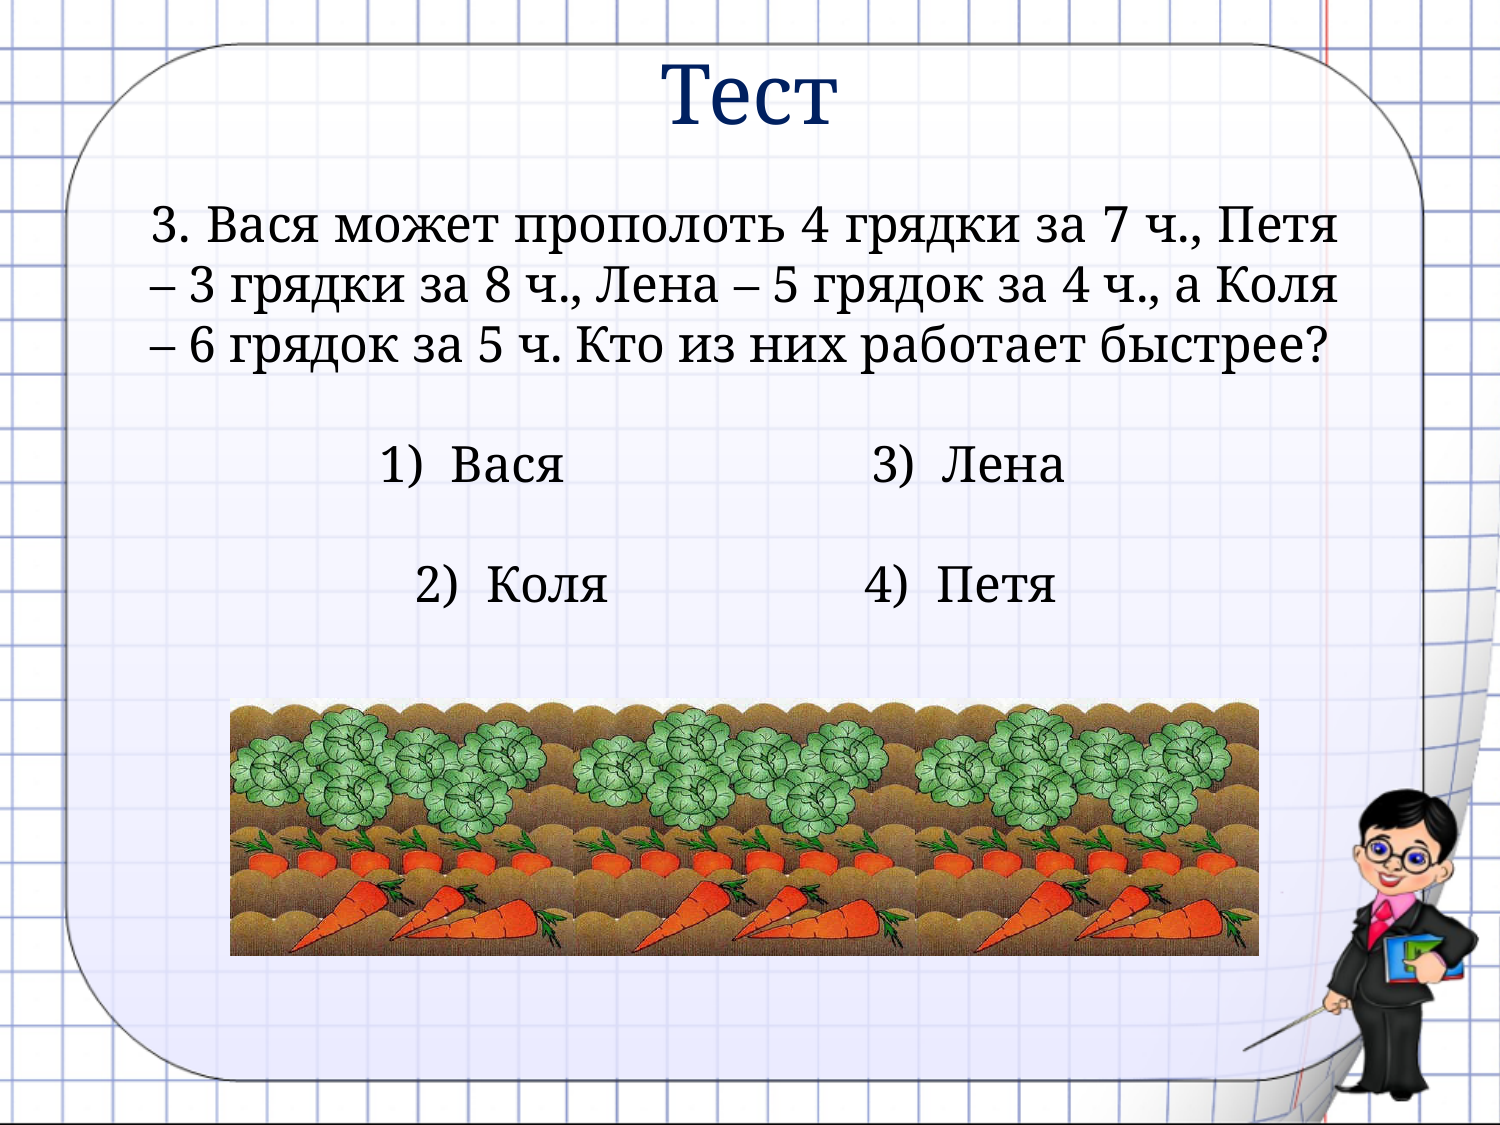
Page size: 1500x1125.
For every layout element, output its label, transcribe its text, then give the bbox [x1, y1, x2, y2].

text_box 3. Вася может прополоть 4 грядки за 7 ч., Петя – 3 грядки за 8 ч., Лена – 5 грядок за 4 ч., а Коля – 6 грядок за 5 ч. Кто из них работает быстрее? Вася 3) Лена 2) Коля 4) Петя [135, 149, 1354, 741]
title Тест [75, 44, 1425, 149]
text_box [230, 698, 1259, 957]
picture [0, 0, 1500, 1125]
